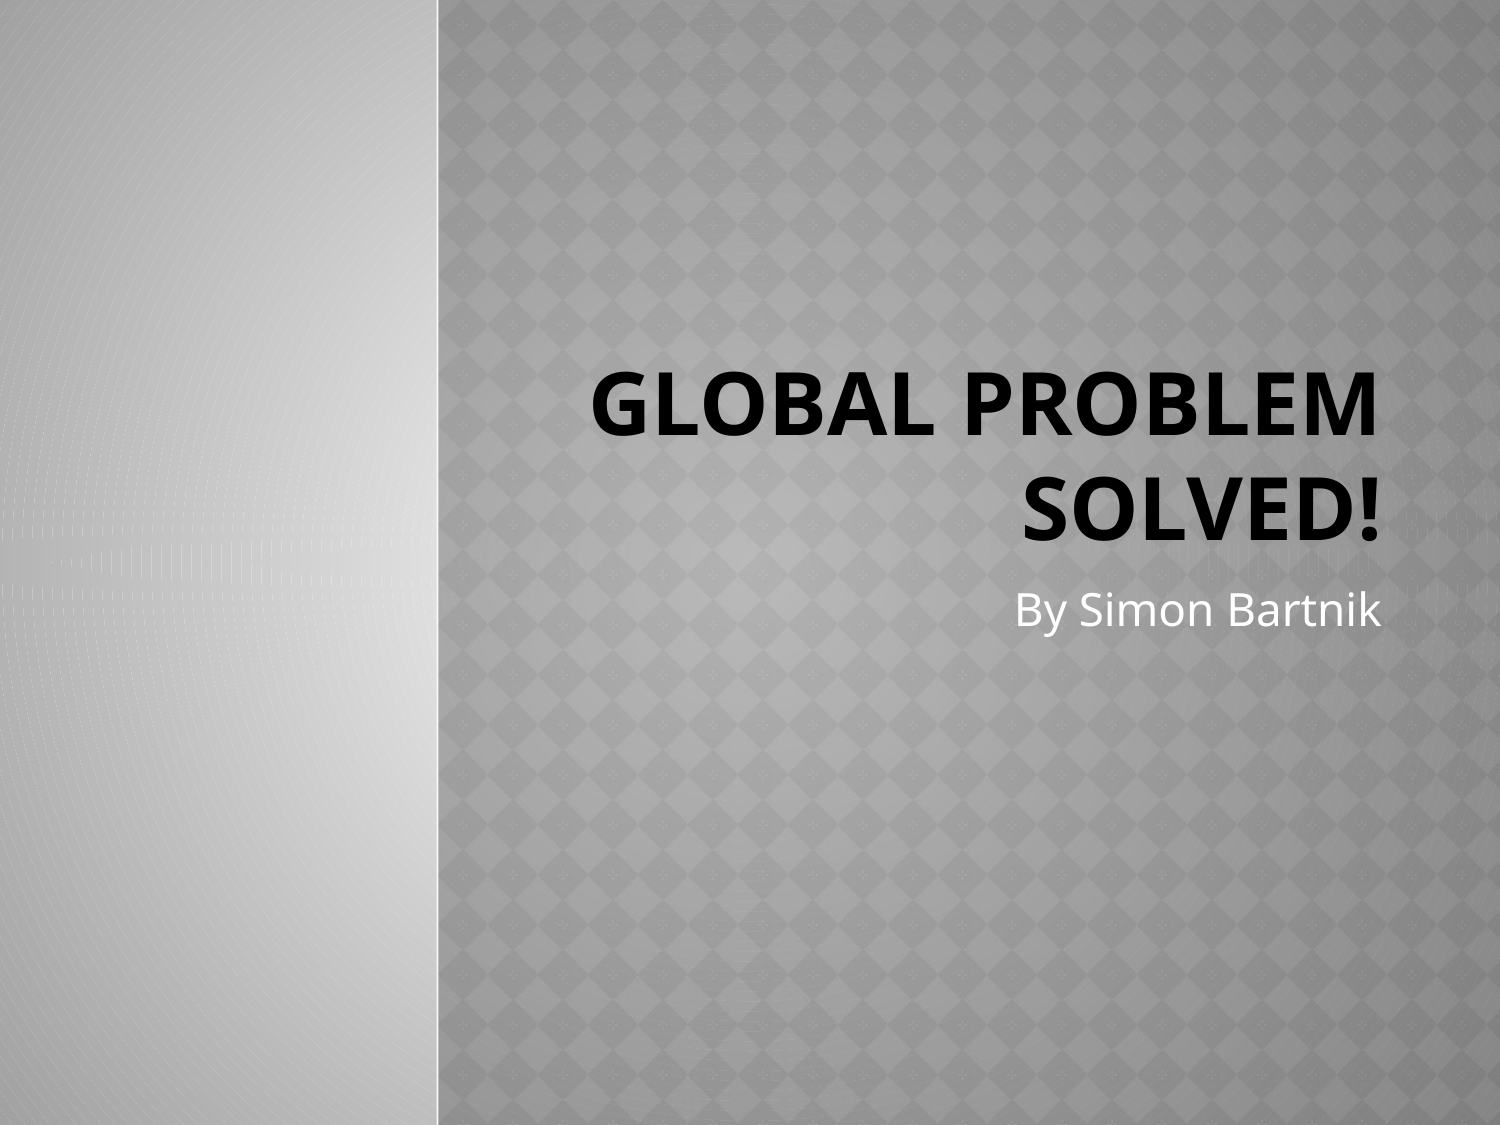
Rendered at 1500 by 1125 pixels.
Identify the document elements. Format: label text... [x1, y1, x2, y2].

title Global Problem Solved! [552, 87, 1390, 558]
subtitle By Simon Bartnik [550, 580, 1390, 762]
